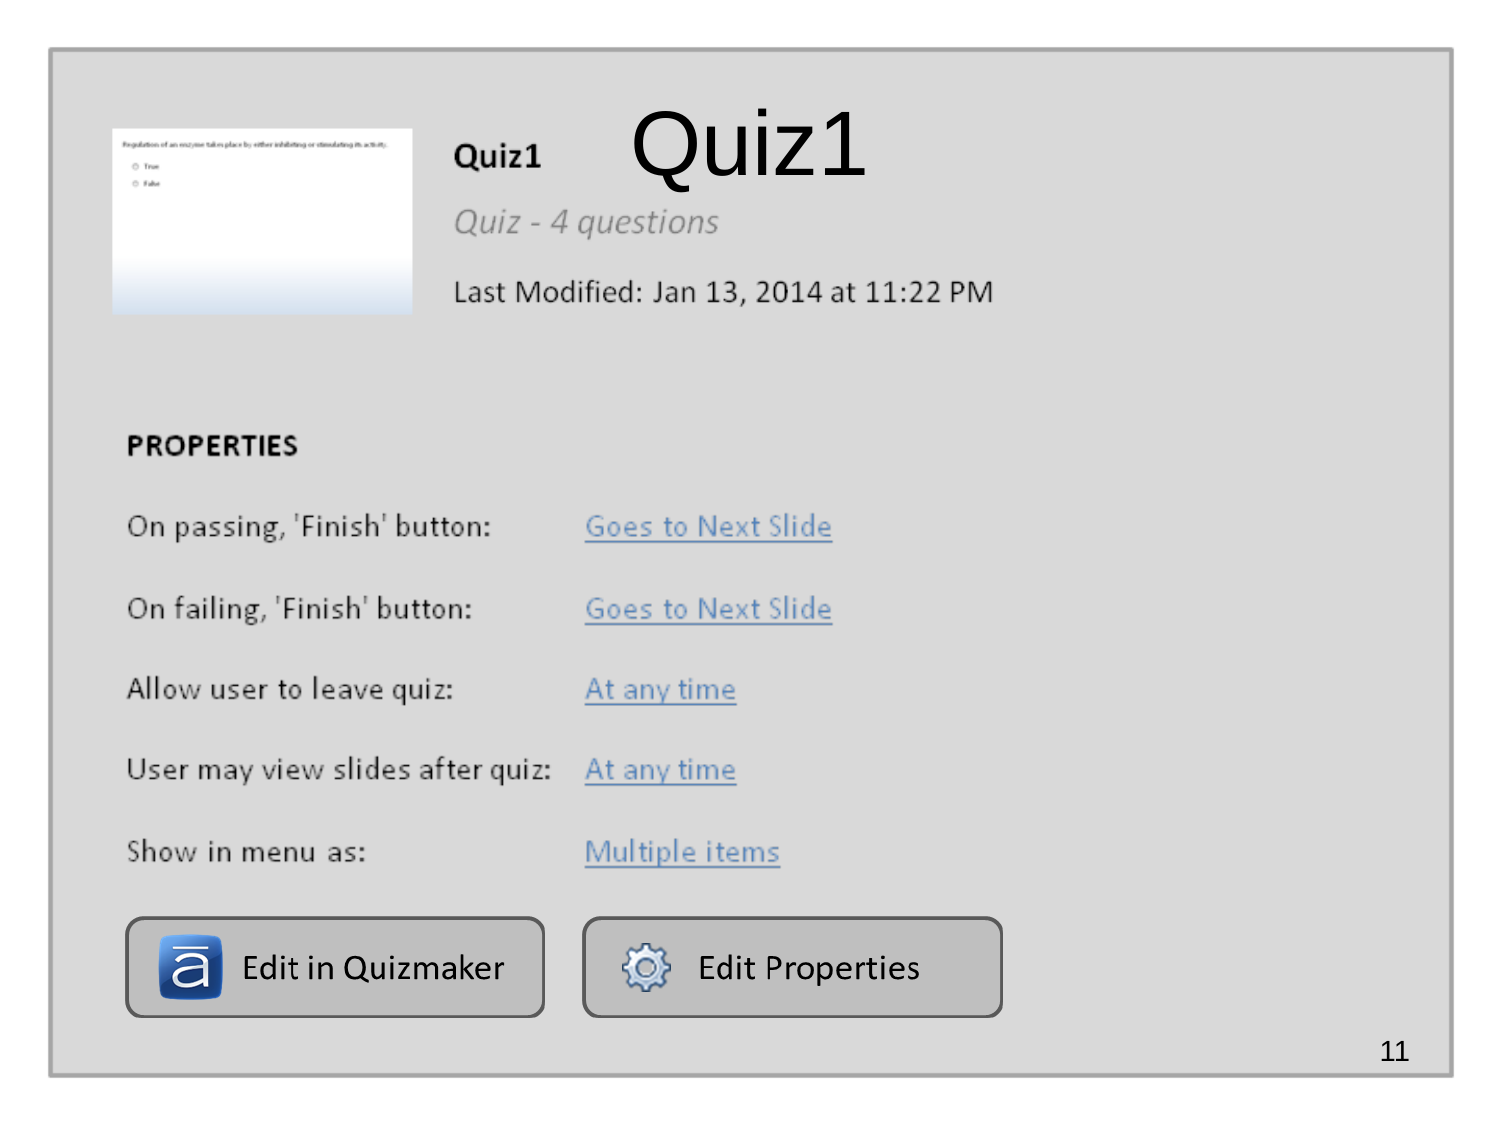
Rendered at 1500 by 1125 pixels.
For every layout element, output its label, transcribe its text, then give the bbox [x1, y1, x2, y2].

title Quiz1 [75, 45, 1425, 233]
picture [0, 0, 1500, 1125]
slide_number 11 [1074, 1024, 1426, 1103]
